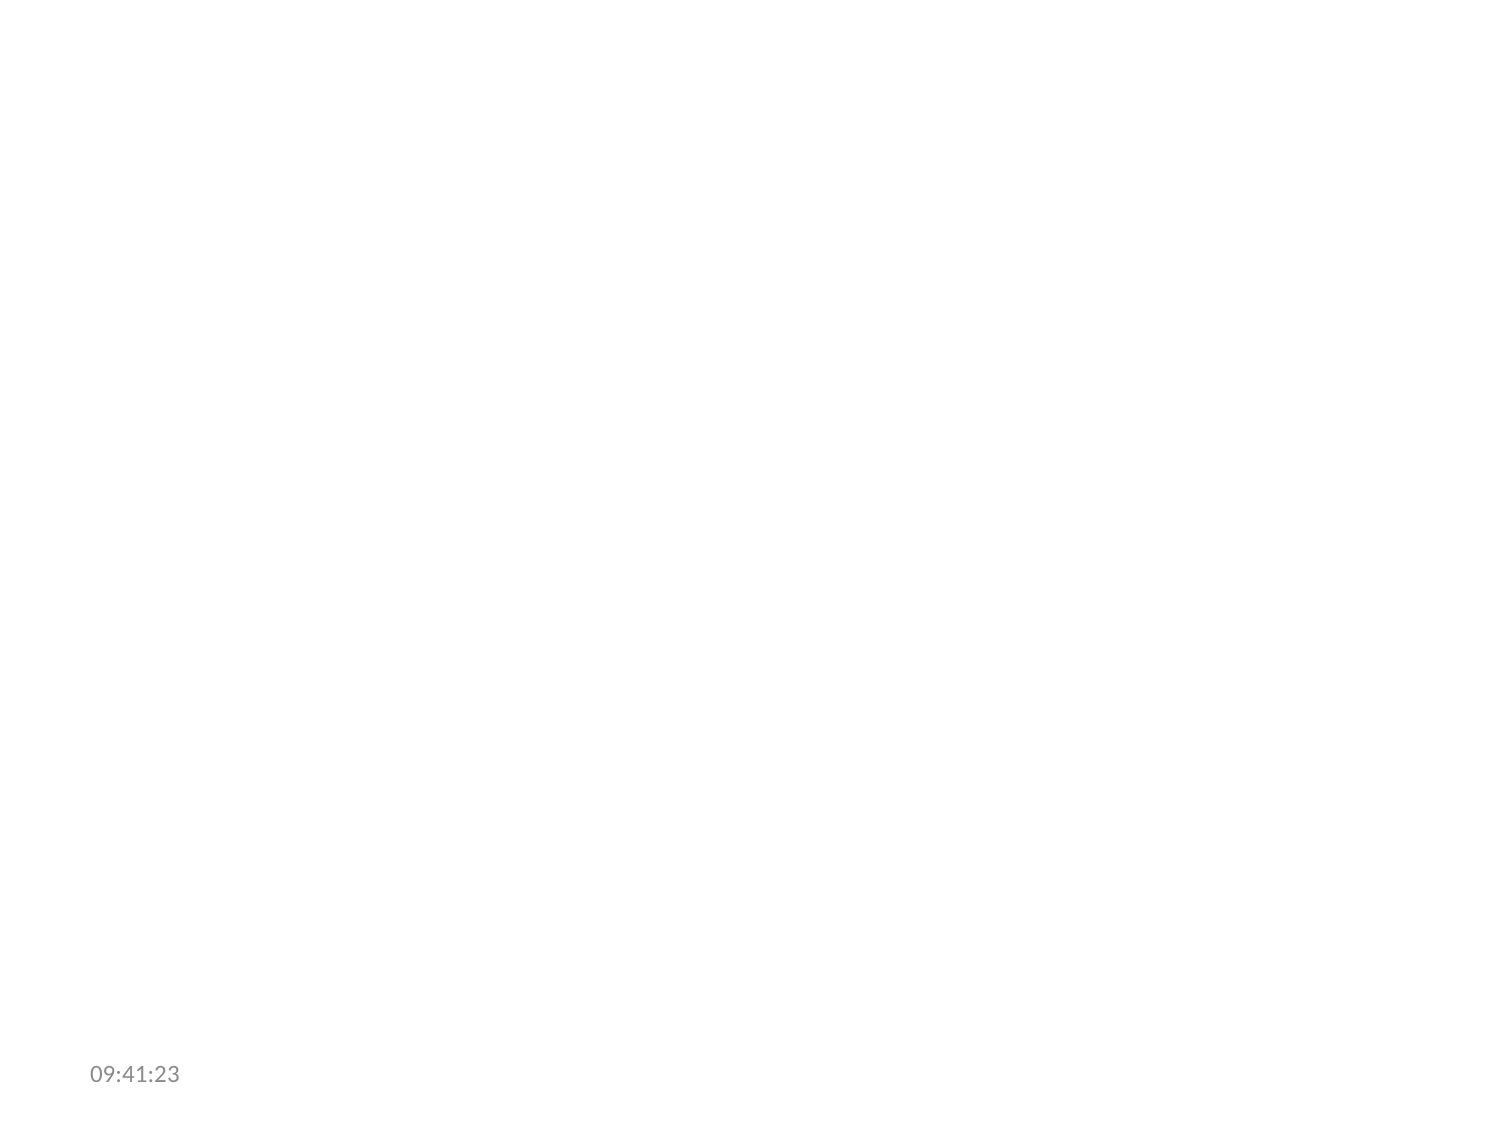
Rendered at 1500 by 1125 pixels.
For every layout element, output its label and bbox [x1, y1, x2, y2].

slide_number [75, 1042, 425, 1103]
